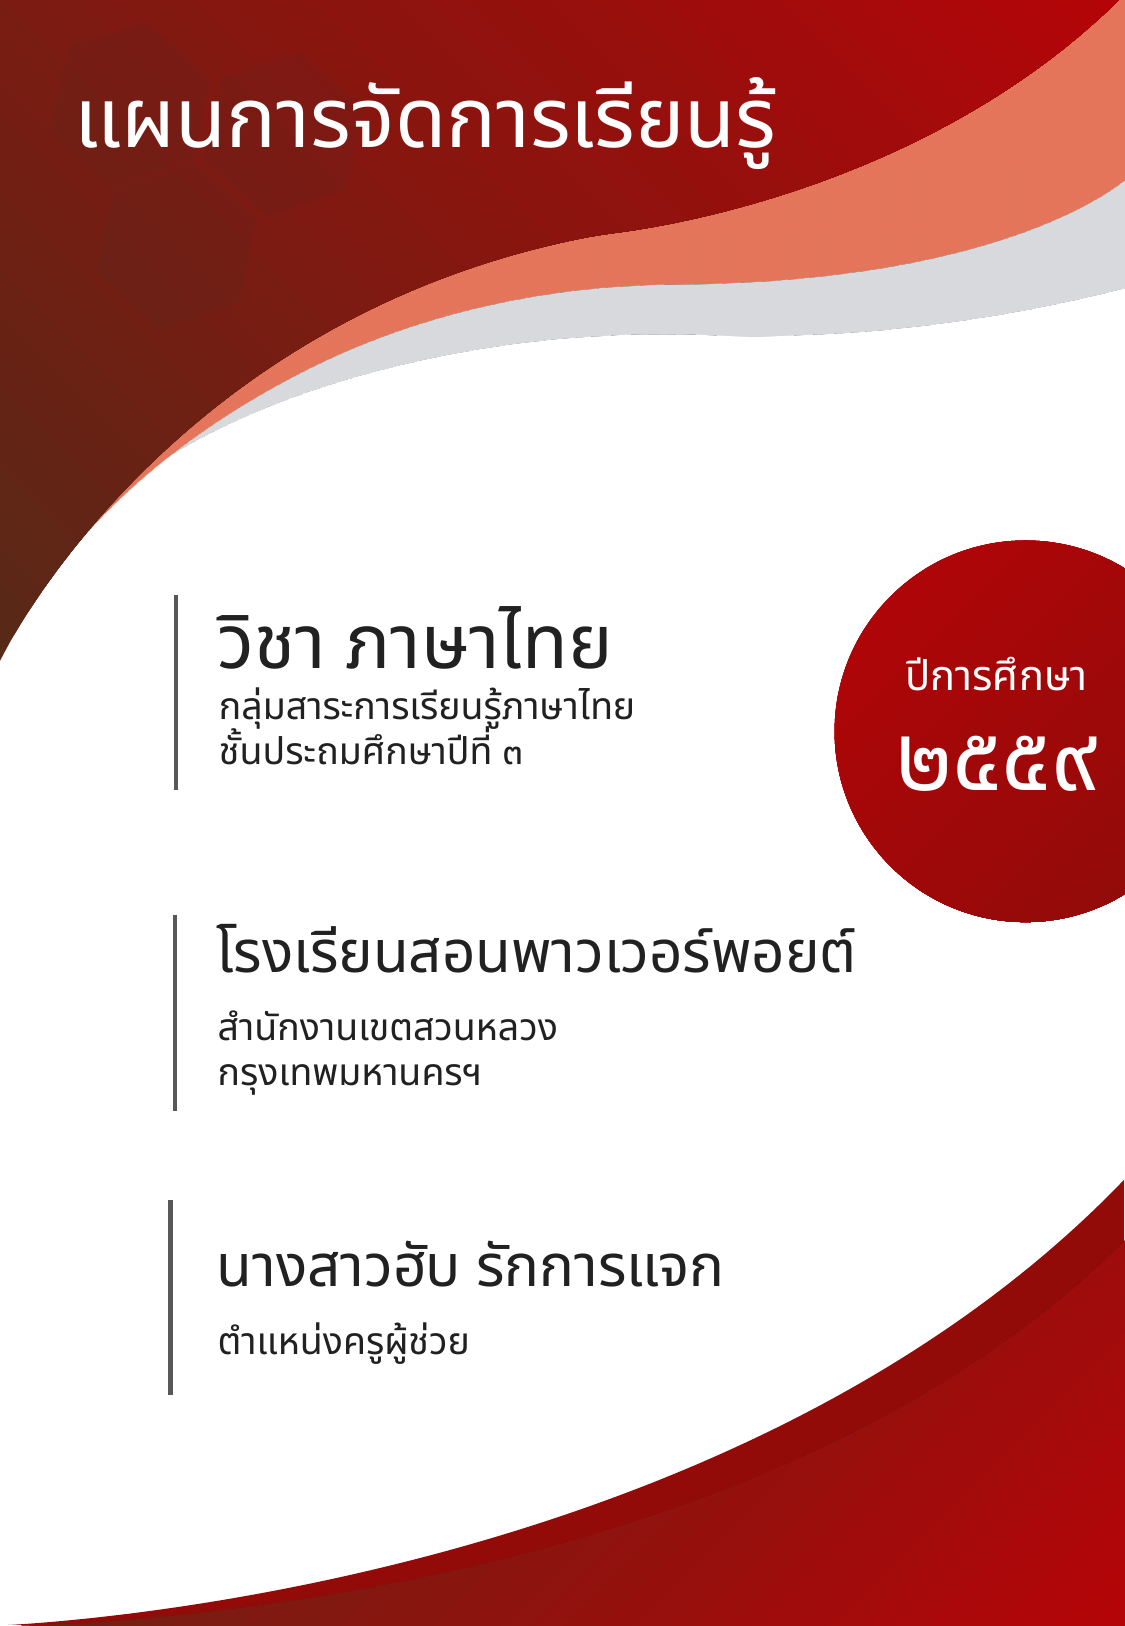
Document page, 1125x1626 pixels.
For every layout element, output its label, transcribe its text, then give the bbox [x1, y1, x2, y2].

text_box โรงเรียนสอนพาวเวอร์พอยต์ [201, 906, 1125, 992]
text_box วิชา ภาษาไทย [203, 661, 787, 692]
text_box นางสาวฮับ รักการแจก [201, 1221, 817, 1306]
text_box [49, 1240, 1125, 1625]
text_box สำนักงานเขตสวนหลวง กรุงเทพมหานครฯ [203, 995, 787, 1100]
text_box ตำแหน่งครูผู้ช่วย [203, 1309, 787, 1369]
text_box [8, 1179, 1125, 1625]
text_box กลุ่มสาระการเรียนรู้ภาษาไทย ชั้นประถมศึกษาปีที่ ๓ [204, 674, 788, 780]
text_box ปีการศึกษา ๒๕๕๙ [813, 661, 1125, 817]
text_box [50, 22, 363, 328]
text_box [854, 817, 1125, 906]
picture [0, 0, 1125, 661]
